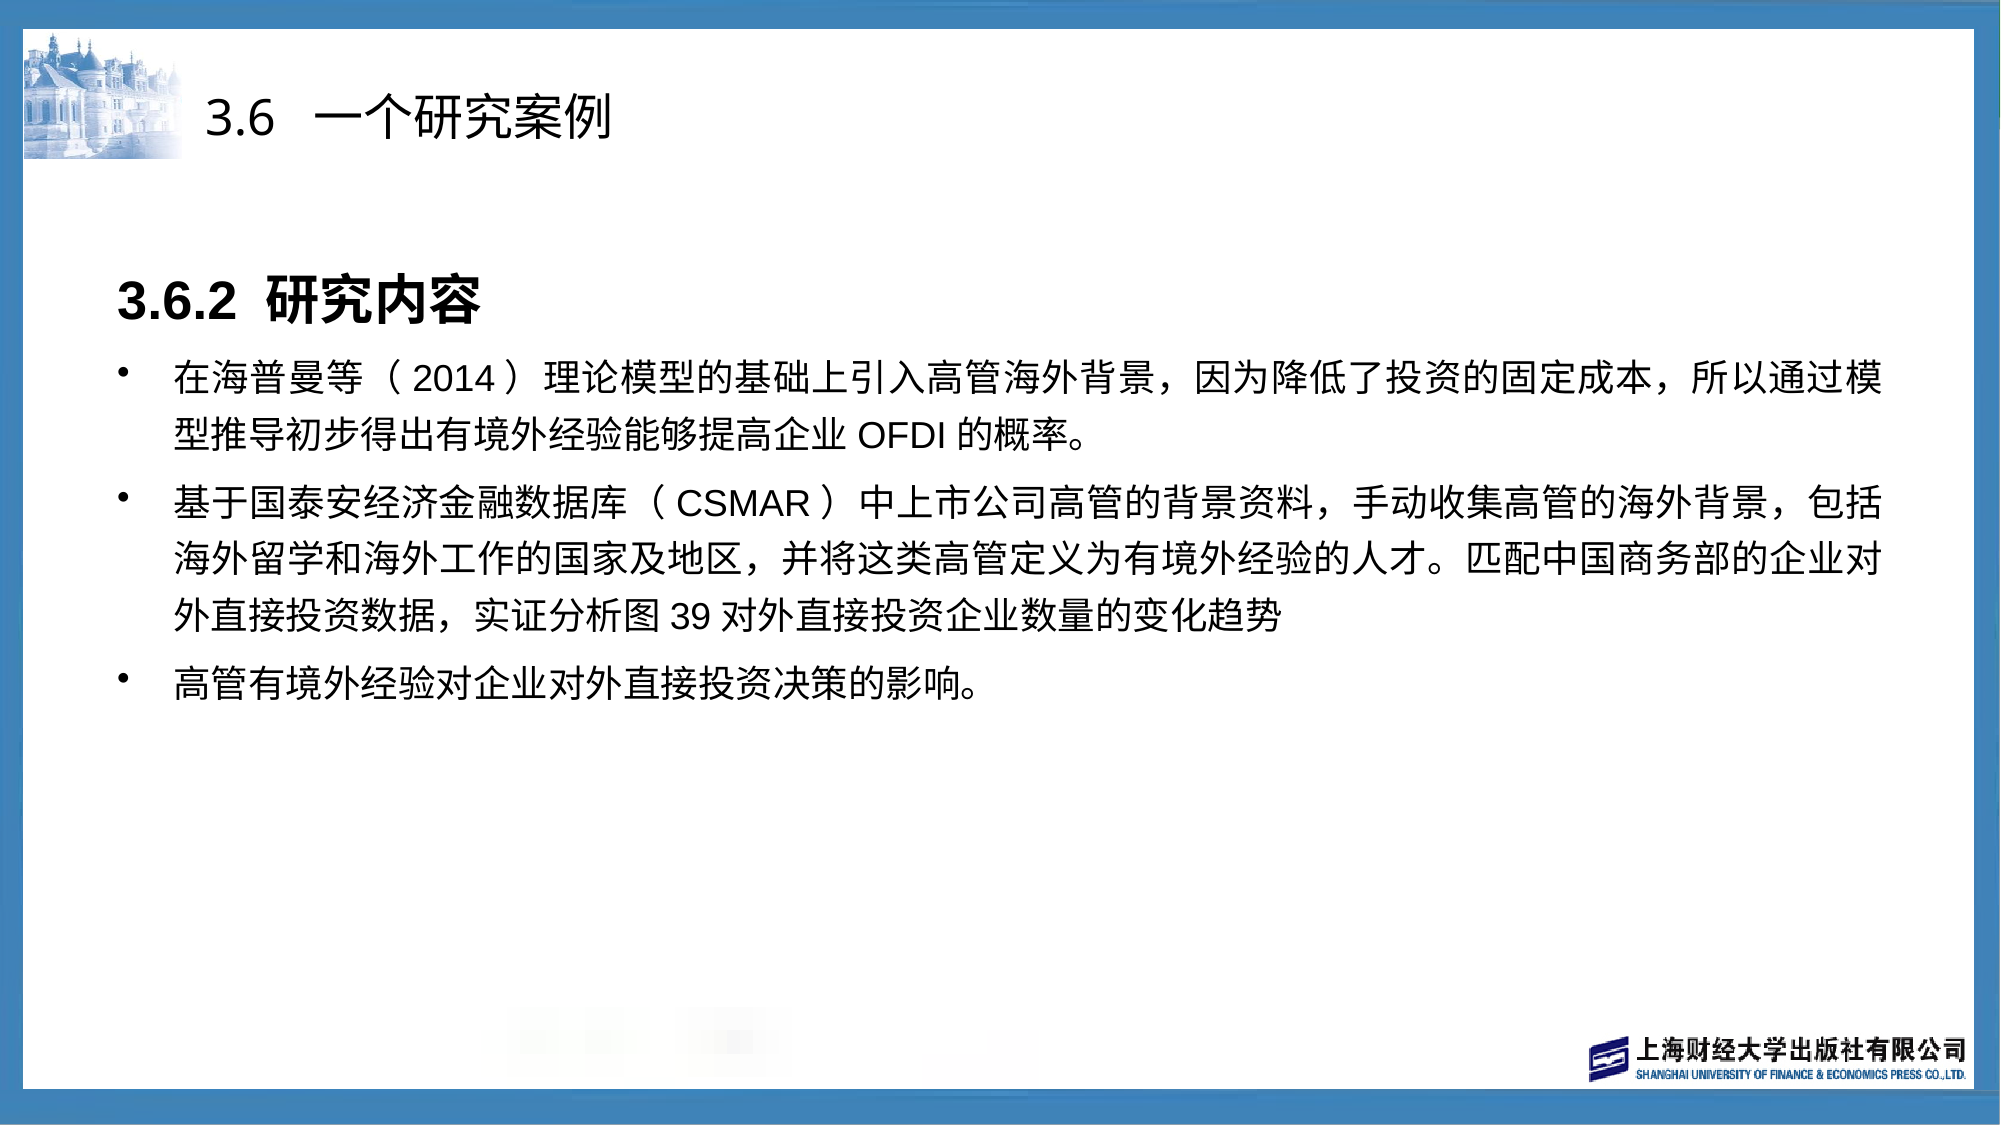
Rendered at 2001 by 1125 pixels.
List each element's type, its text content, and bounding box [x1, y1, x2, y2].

list 3.6.2 研究内容 在海普曼等（2014）理论模型的基础上引入高管海外背景，因为降低了投资的固定成本，所以通过模型推导初步得出有境外经验能够提高企业OFDI的概率。 基于国泰安经济金融数据库（CSMAR）中上市公司高管的背景资料，手动收集高管的海外背景，包括海外留学和海外工作的国家及地区，并将这类高管定义为有境外经验的人才。匹配中国商务部的企业对外直接投资数据，实证分析图39对外直接投资企业数量的变化趋势 高管有境外经验对企业对外直接投资决策的影响。 [102, 241, 1898, 1065]
picture [0, 0, 2001, 1125]
title 3.6 一个研究案例 [190, 64, 1547, 168]
